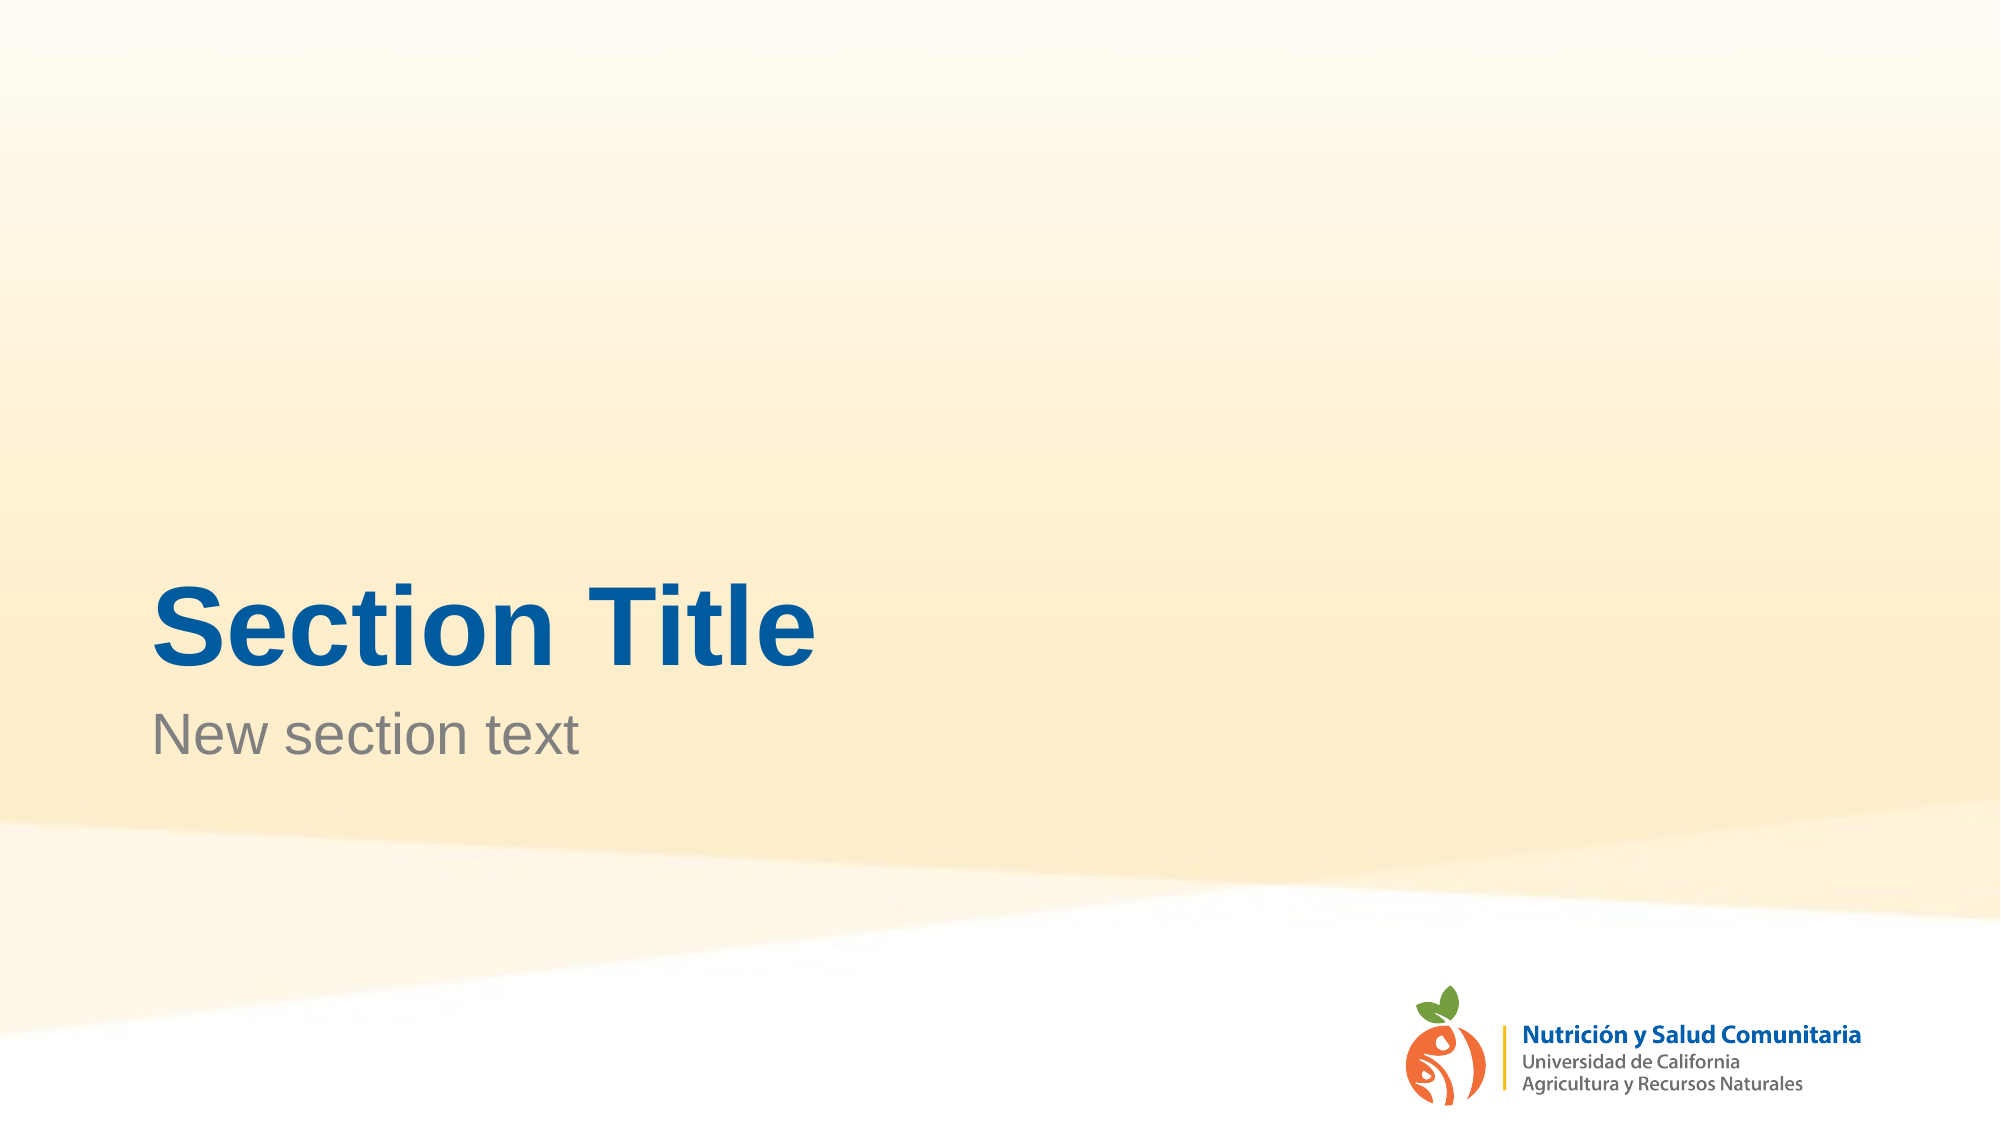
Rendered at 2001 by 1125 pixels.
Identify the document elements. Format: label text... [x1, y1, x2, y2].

title Section Title [136, 229, 1862, 697]
picture [1403, 985, 1863, 1107]
list New section text [136, 697, 1862, 944]
picture [0, 0, 2001, 1043]
